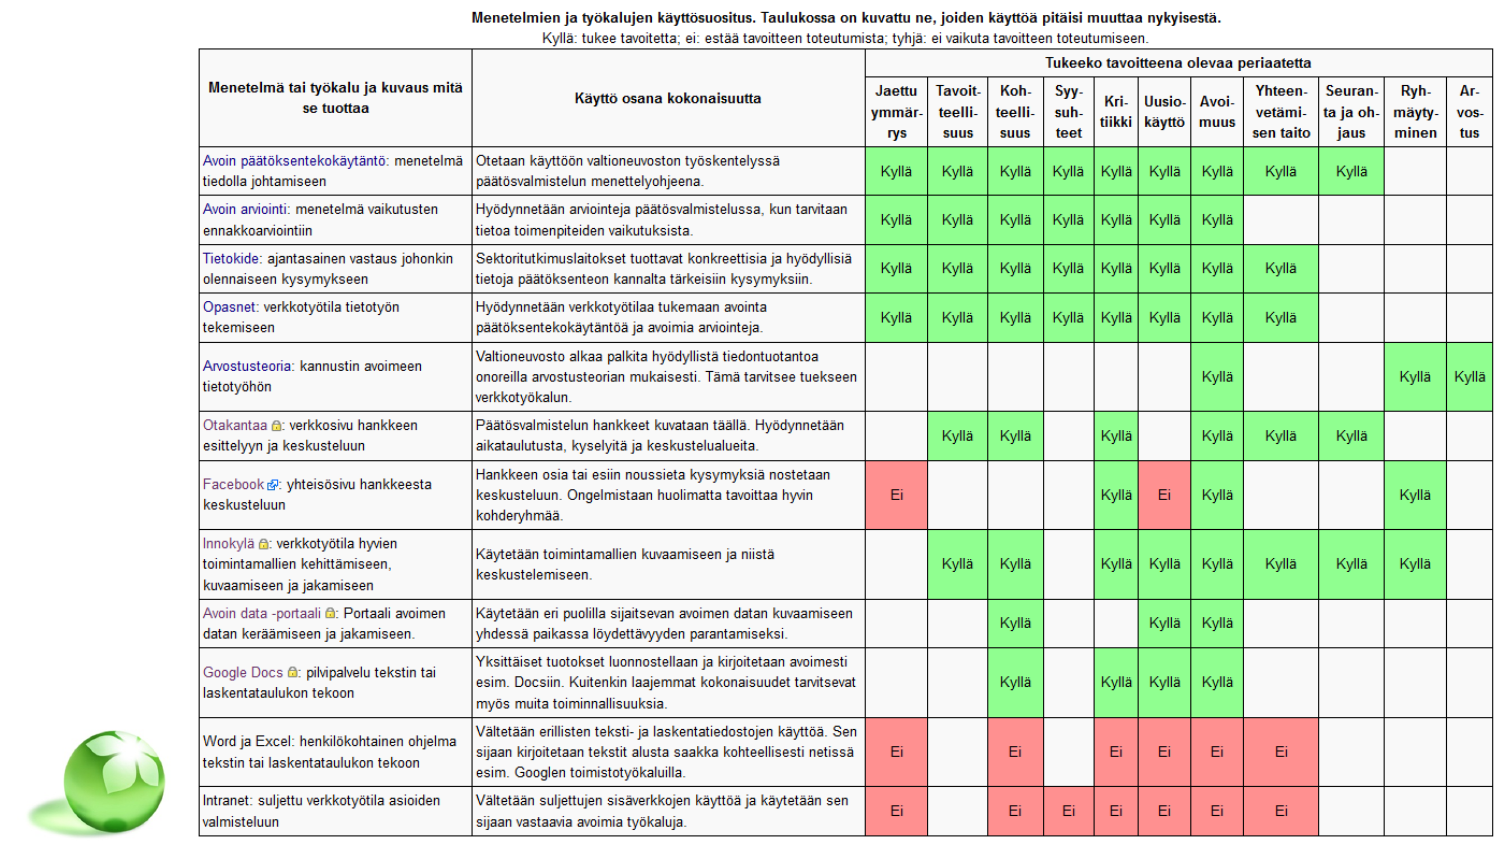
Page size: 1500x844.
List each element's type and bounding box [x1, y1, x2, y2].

picture [17, 720, 178, 841]
picture [189, 0, 1500, 844]
